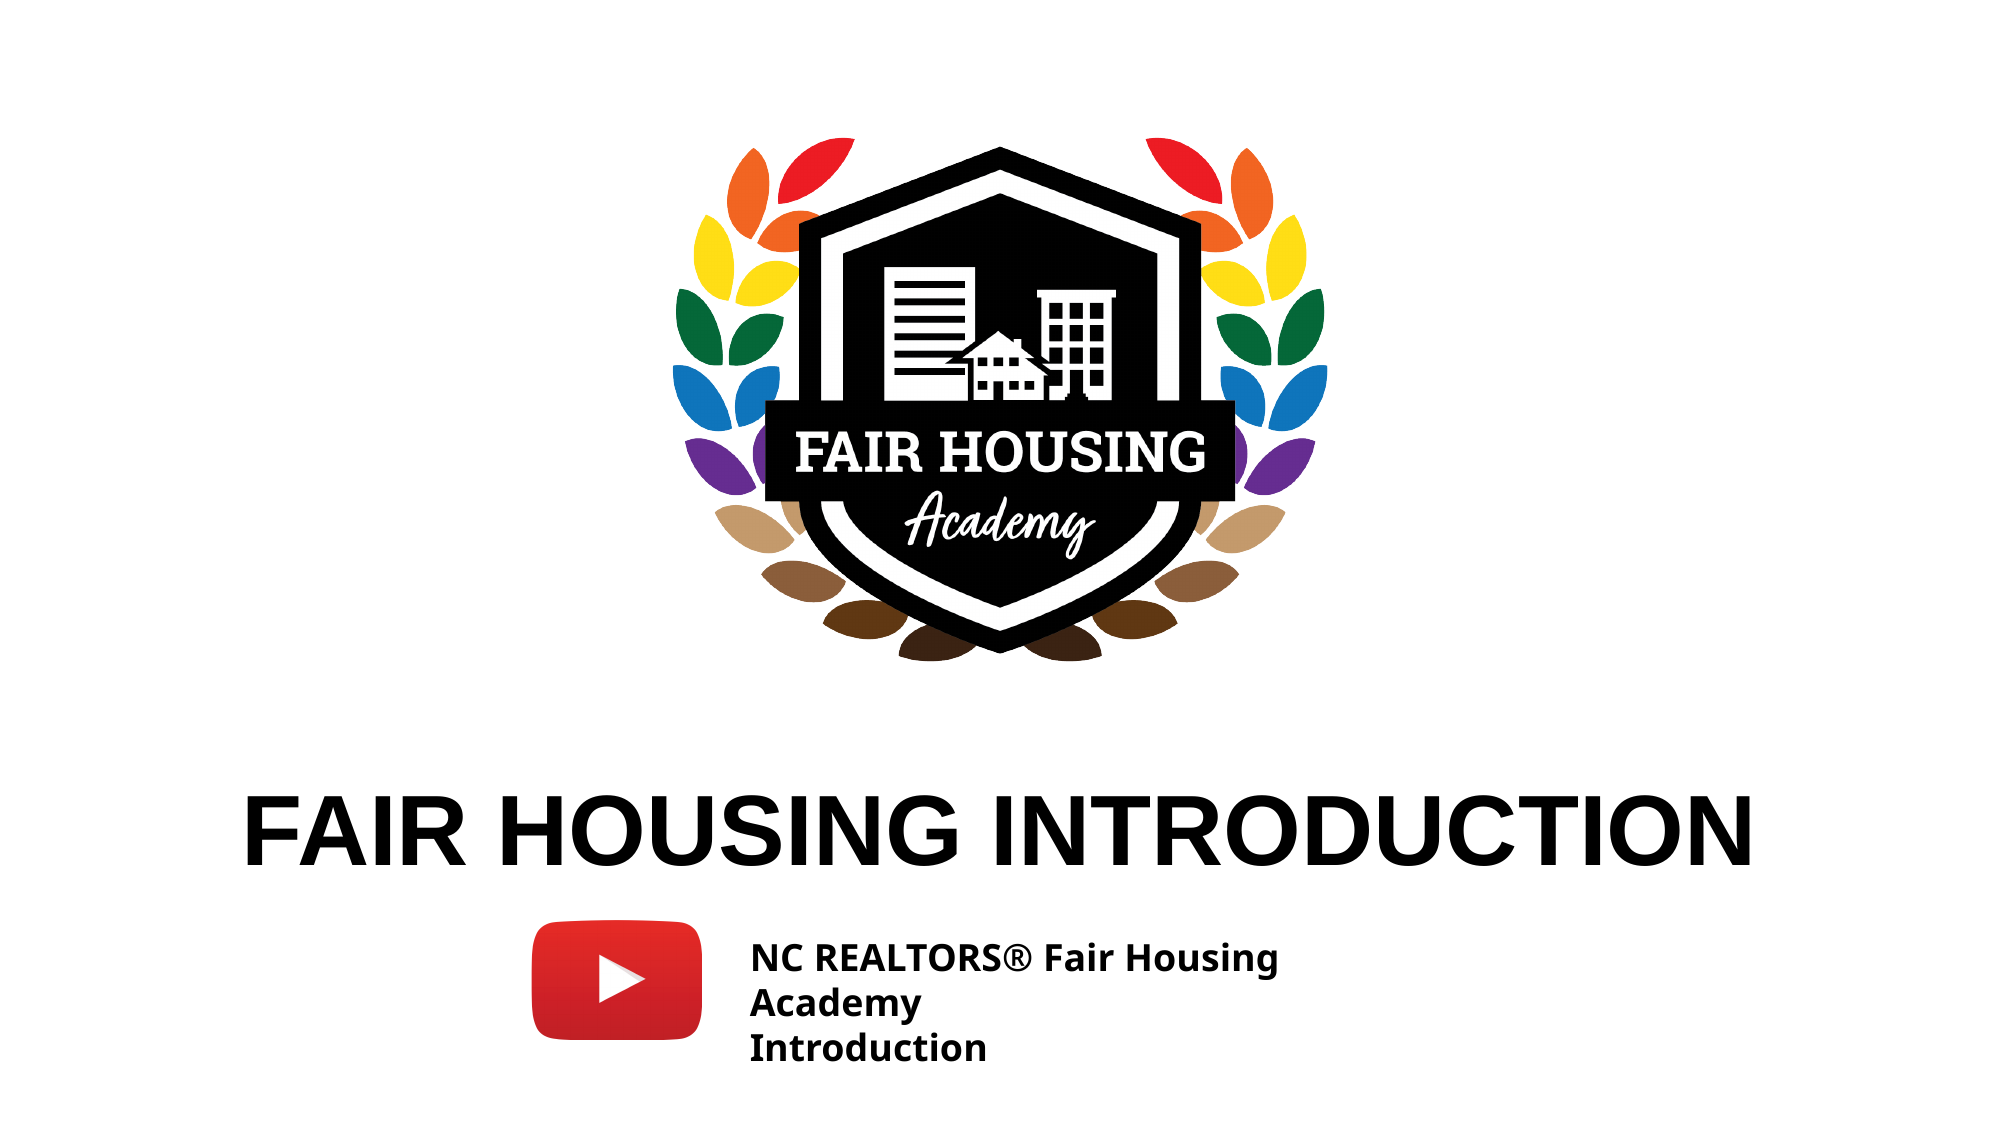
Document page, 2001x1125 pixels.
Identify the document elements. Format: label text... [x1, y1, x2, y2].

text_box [531, 920, 1469, 1040]
title FAIR HOUSING INTRODUCTION [90, 765, 1910, 895]
picture [656, 121, 1344, 678]
